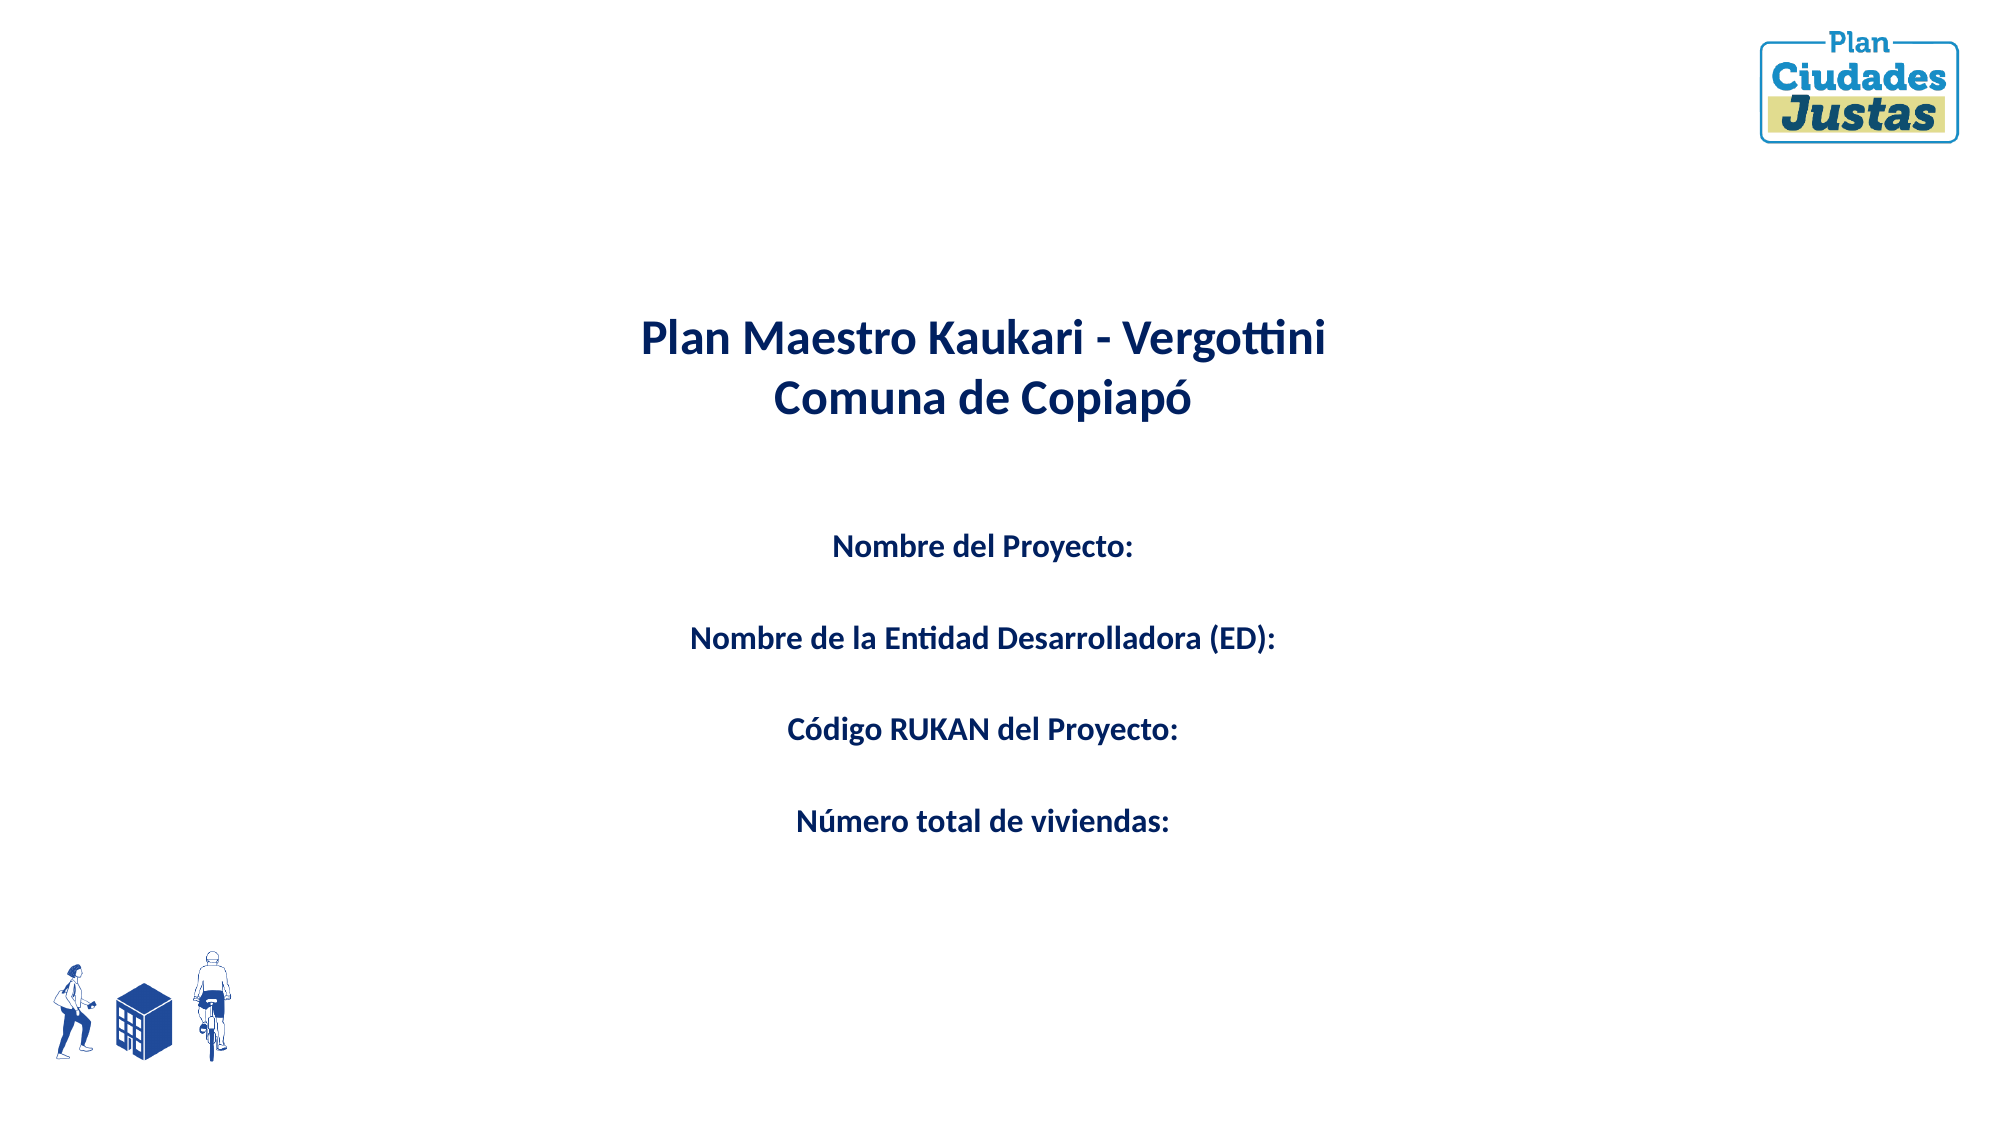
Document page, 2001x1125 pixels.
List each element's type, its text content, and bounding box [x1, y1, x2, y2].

picture [0, 910, 308, 1111]
text_box Plan Maestro Kaukari - Vergottini Comuna de Copiapó Nombre del Proyecto: Nombre de la Entidad Desarrolladora (ED): Código RUKAN del Proyecto: Número total de viviendas: [53, 297, 1915, 893]
picture [1754, 26, 1964, 148]
